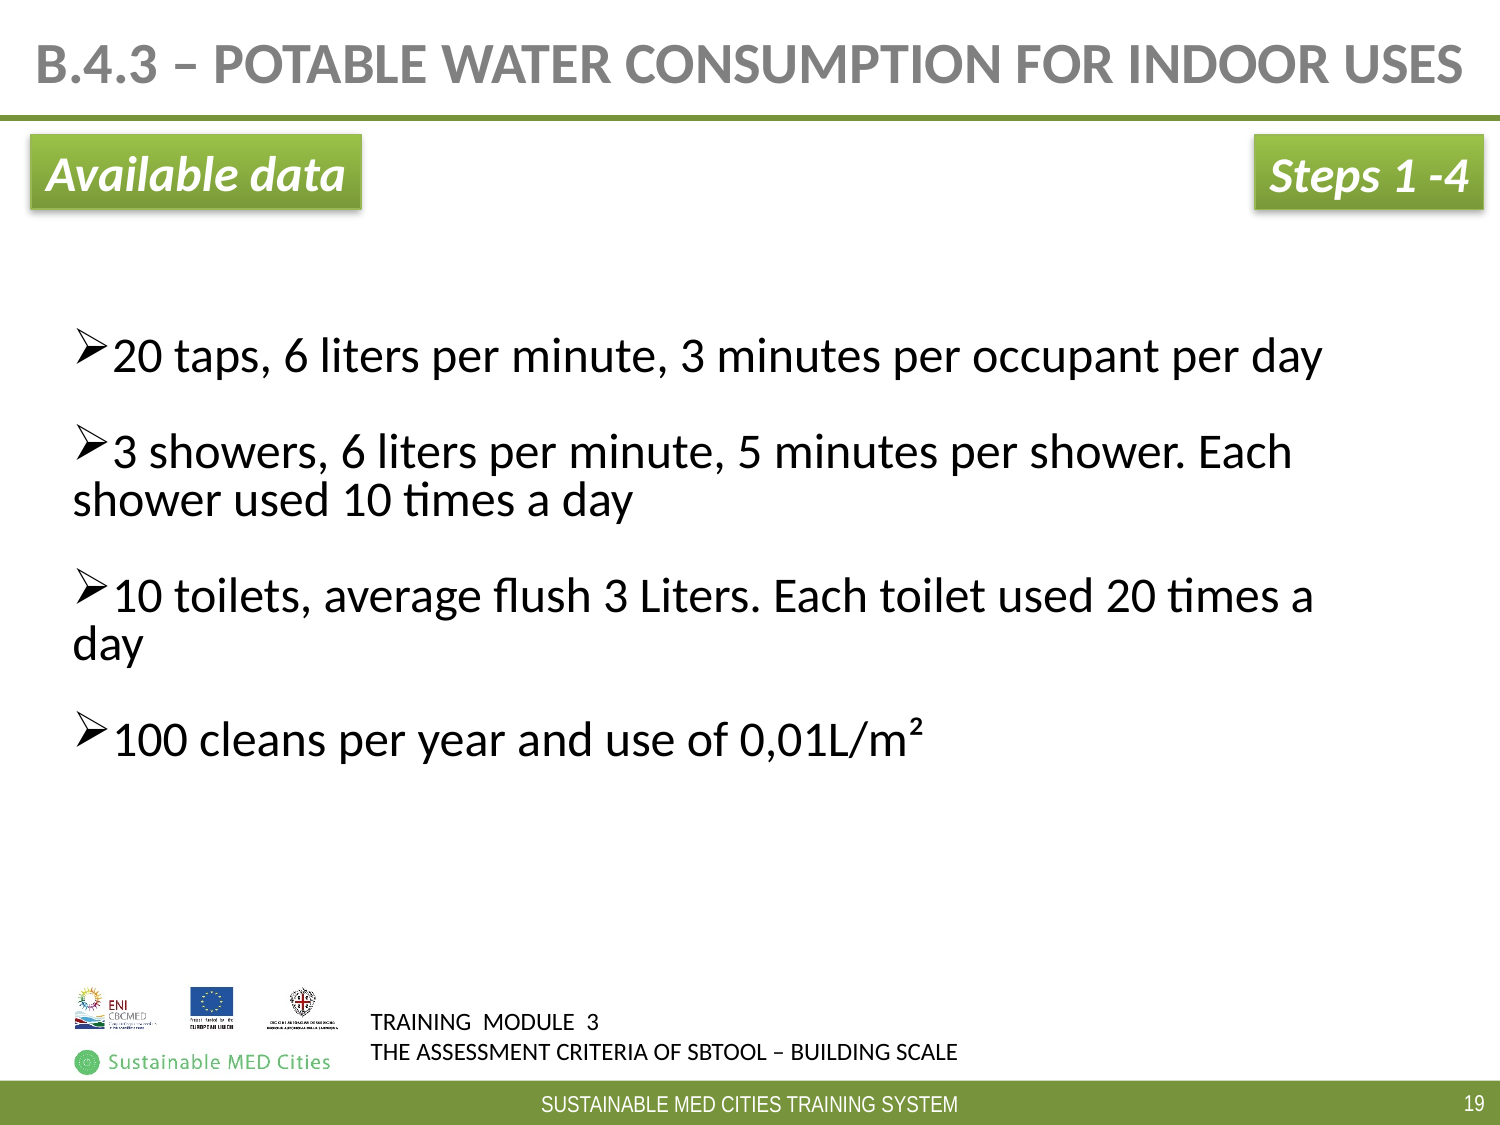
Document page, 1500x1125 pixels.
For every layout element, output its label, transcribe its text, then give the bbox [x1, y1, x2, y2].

picture [62, 978, 356, 1080]
title B.4.3 – POTABLE WATER CONSUMPTION FOR INDOOR USES [0, 0, 1500, 121]
text_box Steps 1 -4 [1254, 134, 1484, 210]
slide_number 19 [1149, 1079, 1500, 1125]
text_box Available data [30, 134, 362, 210]
list 20 taps, 6 liters per minute, 3 minutes per occupant per day 3 showers, 6 liters per minute, 5 minutes per shower. Each shower used 10 times a day 10 toilets, average flush 3 Liters. Each toilet used 20 times a day 100 cleans per year and use of 0,01L/m² [57, 267, 1408, 923]
